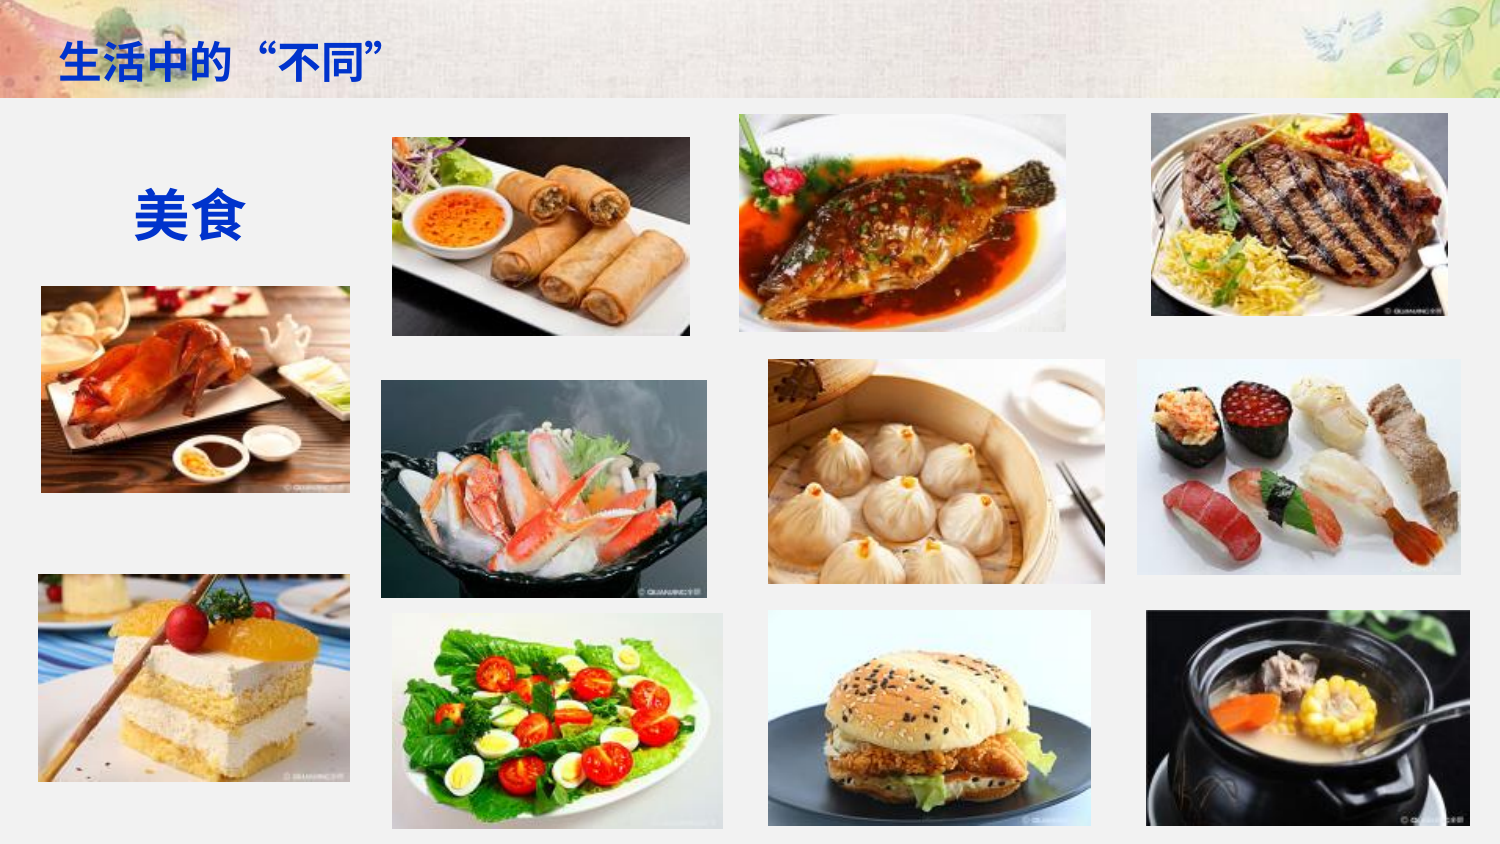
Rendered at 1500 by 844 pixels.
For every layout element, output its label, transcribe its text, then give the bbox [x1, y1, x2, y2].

picture [392, 613, 723, 829]
picture [1146, 610, 1470, 826]
picture [41, 286, 350, 493]
picture [768, 610, 1092, 826]
picture [768, 359, 1105, 584]
text_box 生活中的“不同” [47, 28, 424, 93]
picture [38, 574, 350, 782]
picture [1151, 113, 1448, 316]
picture [1137, 359, 1461, 575]
picture [392, 137, 690, 336]
text_box 美食 [122, 174, 286, 254]
picture [381, 380, 707, 598]
picture [0, 0, 1500, 98]
picture [739, 114, 1066, 332]
